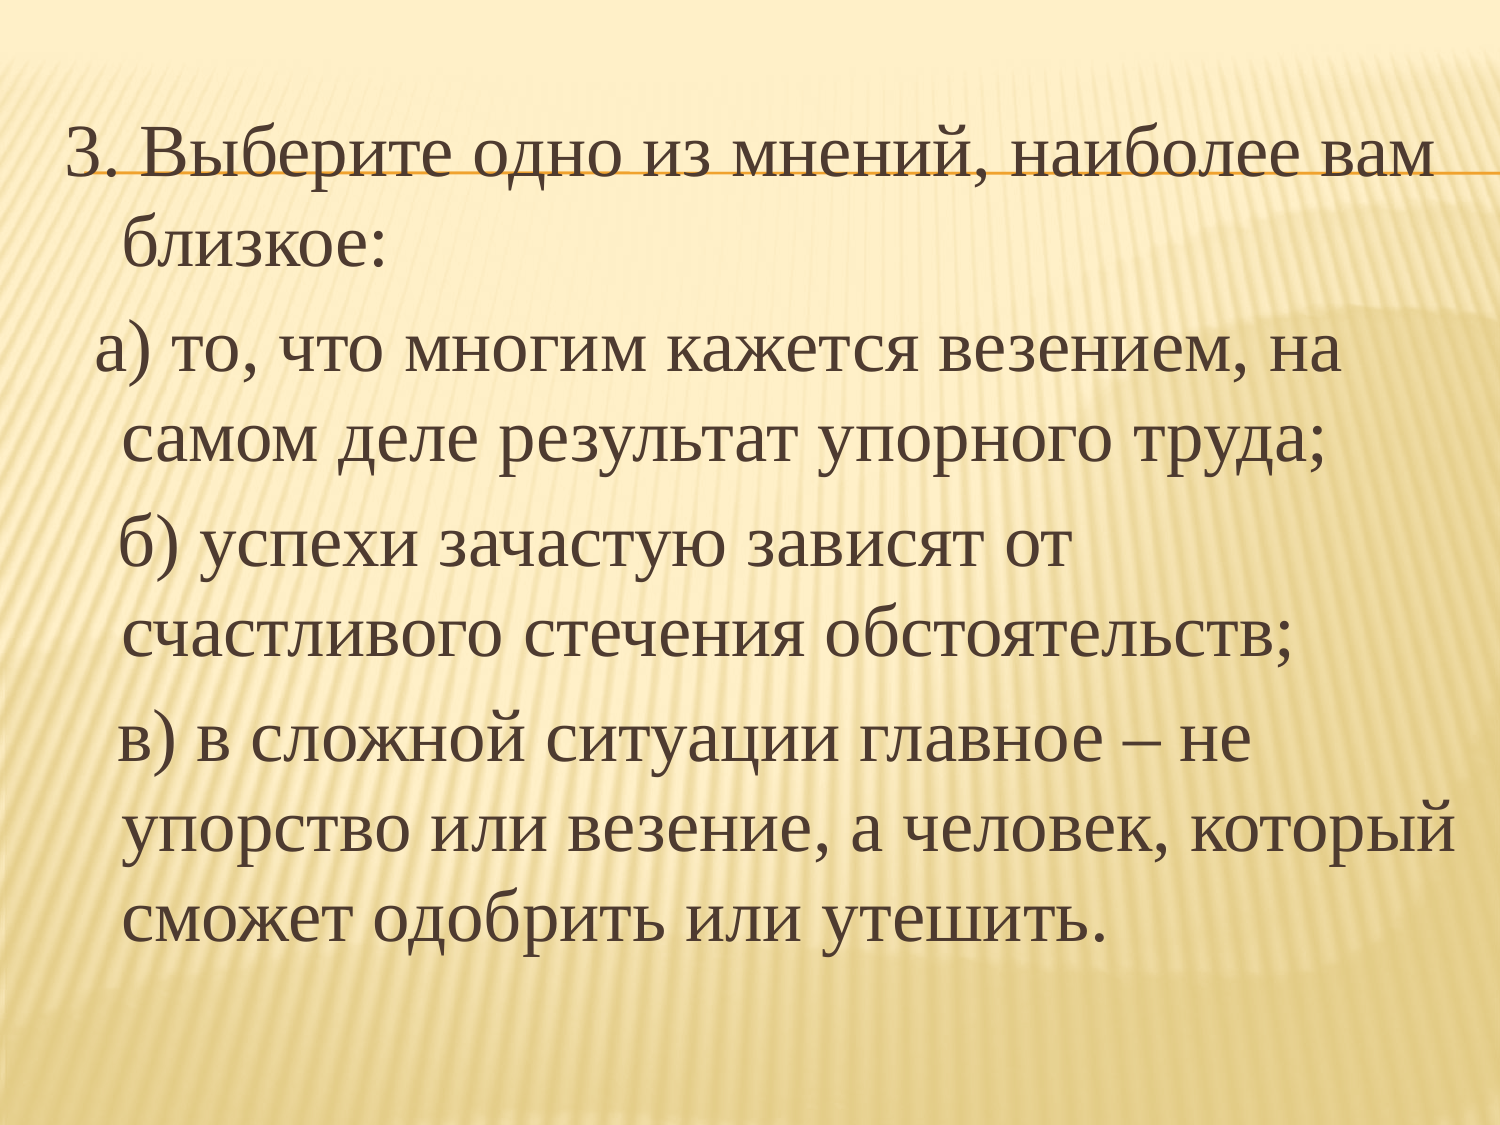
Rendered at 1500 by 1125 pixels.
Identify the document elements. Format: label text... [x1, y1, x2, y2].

list 3. Выберите одно из мнений, наиболее вам близкое: а) то, что многим кажется везением, на самом деле результат упорного труда; б) успехи зачастую зависят от счастливого стечения обстоятельств; в) в сложной ситуации главное – не упорство или везение, а человек, который сможет одобрить или утешить. [50, 93, 1475, 998]
